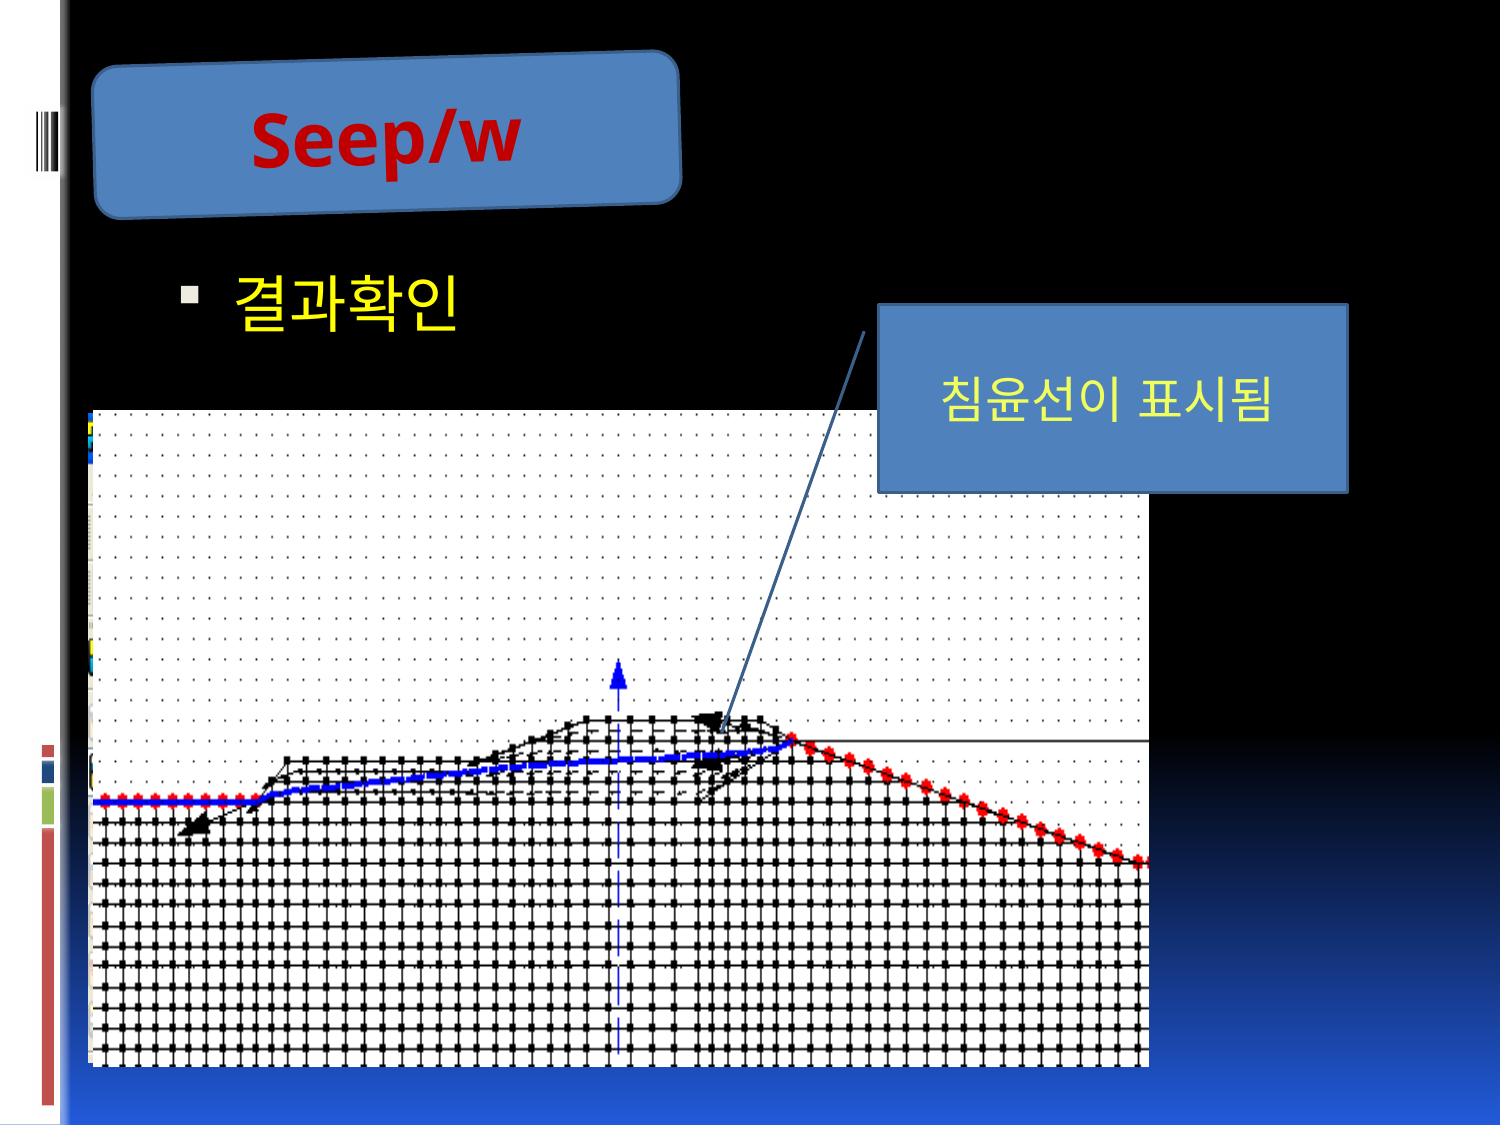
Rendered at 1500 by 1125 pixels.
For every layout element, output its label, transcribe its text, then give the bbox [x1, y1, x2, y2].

list 결과확인 [150, 257, 1425, 1043]
text_box 침윤선이 표시됨 [838, 330, 866, 400]
text_box 침윤선이 표시됨 [877, 303, 1349, 494]
text_box Seep/w [90, 49, 683, 221]
picture [93, 409, 1149, 1067]
